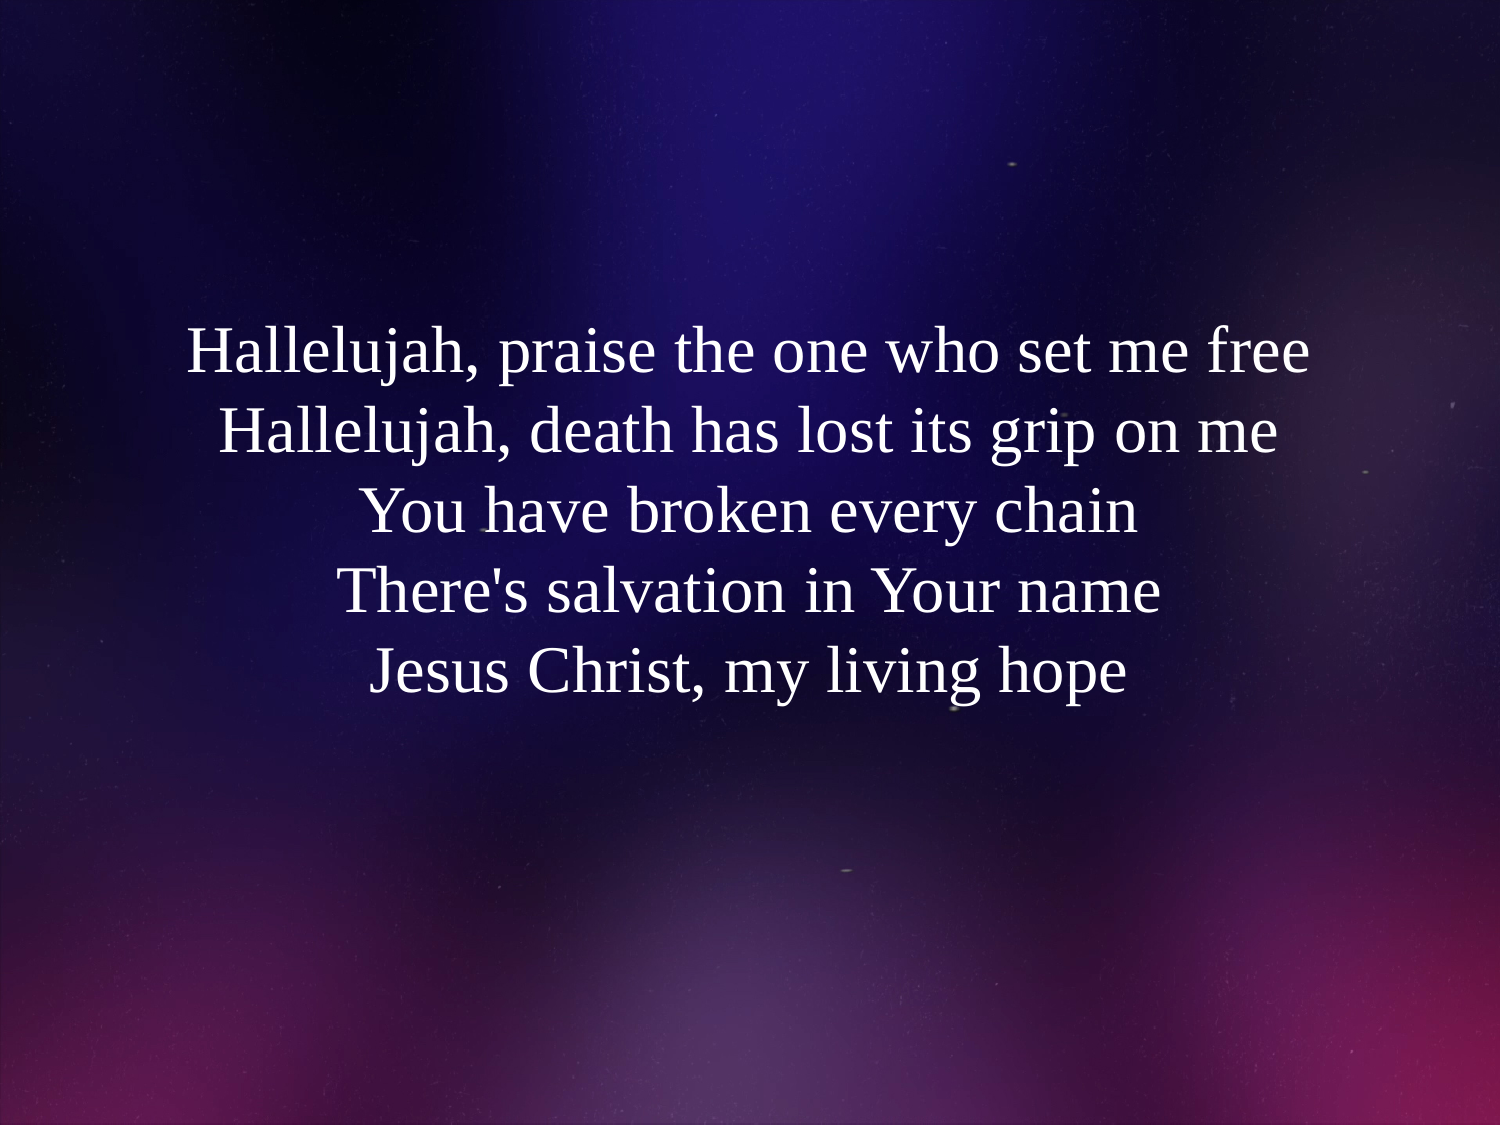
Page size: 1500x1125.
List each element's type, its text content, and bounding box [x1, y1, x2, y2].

picture [0, 0, 1500, 1125]
title Hallelujah, praise the one who set me free Hallelujah, death has lost its grip on me You have broken every chain There's salvation in Your name Jesus Christ, my living hope [62, 412, 1438, 600]
